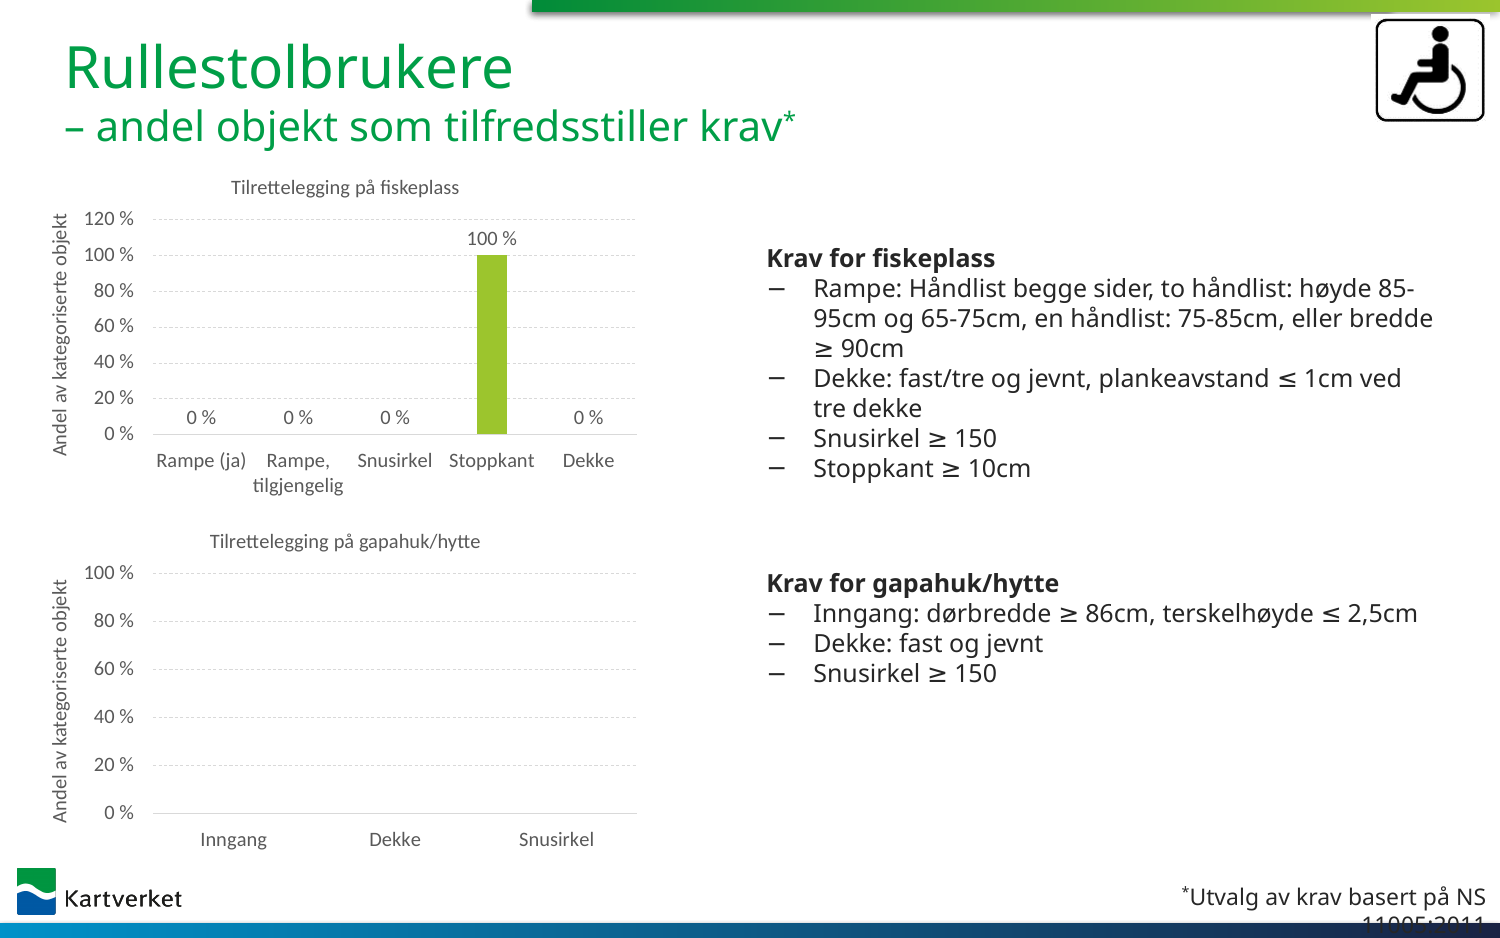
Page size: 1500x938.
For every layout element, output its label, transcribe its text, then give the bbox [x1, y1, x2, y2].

text_box Krav for gapahuk/hytte Inngang: dørbredde ≥ 86cm, terskelhøyde ≤ 2,5cm Dekke: fast og jevnt Snusirkel ≥ 150 [751, 560, 1452, 695]
picture [41, 520, 650, 859]
picture [1371, 13, 1491, 127]
text_box Rullestolbrukere – andel objekt som tilfredsstiller krav* [49, 29, 1431, 158]
text_box Krav for fiskeplass Rampe: Håndlist begge sider, to håndlist: høyde 85-95cm og 65-75cm, en håndlist: 75-85cm, eller bredde ≥ 90cm Dekke: fast/tre og jevnt, plankeavstand ≤ 1cm ved tre dekke Snusirkel ≥ 150 Stoppkant ≥ 10cm [751, 235, 1452, 490]
picture [41, 166, 650, 505]
text_box *Utvalg av krav basert på NS 11005:2011 [1068, 873, 1500, 938]
